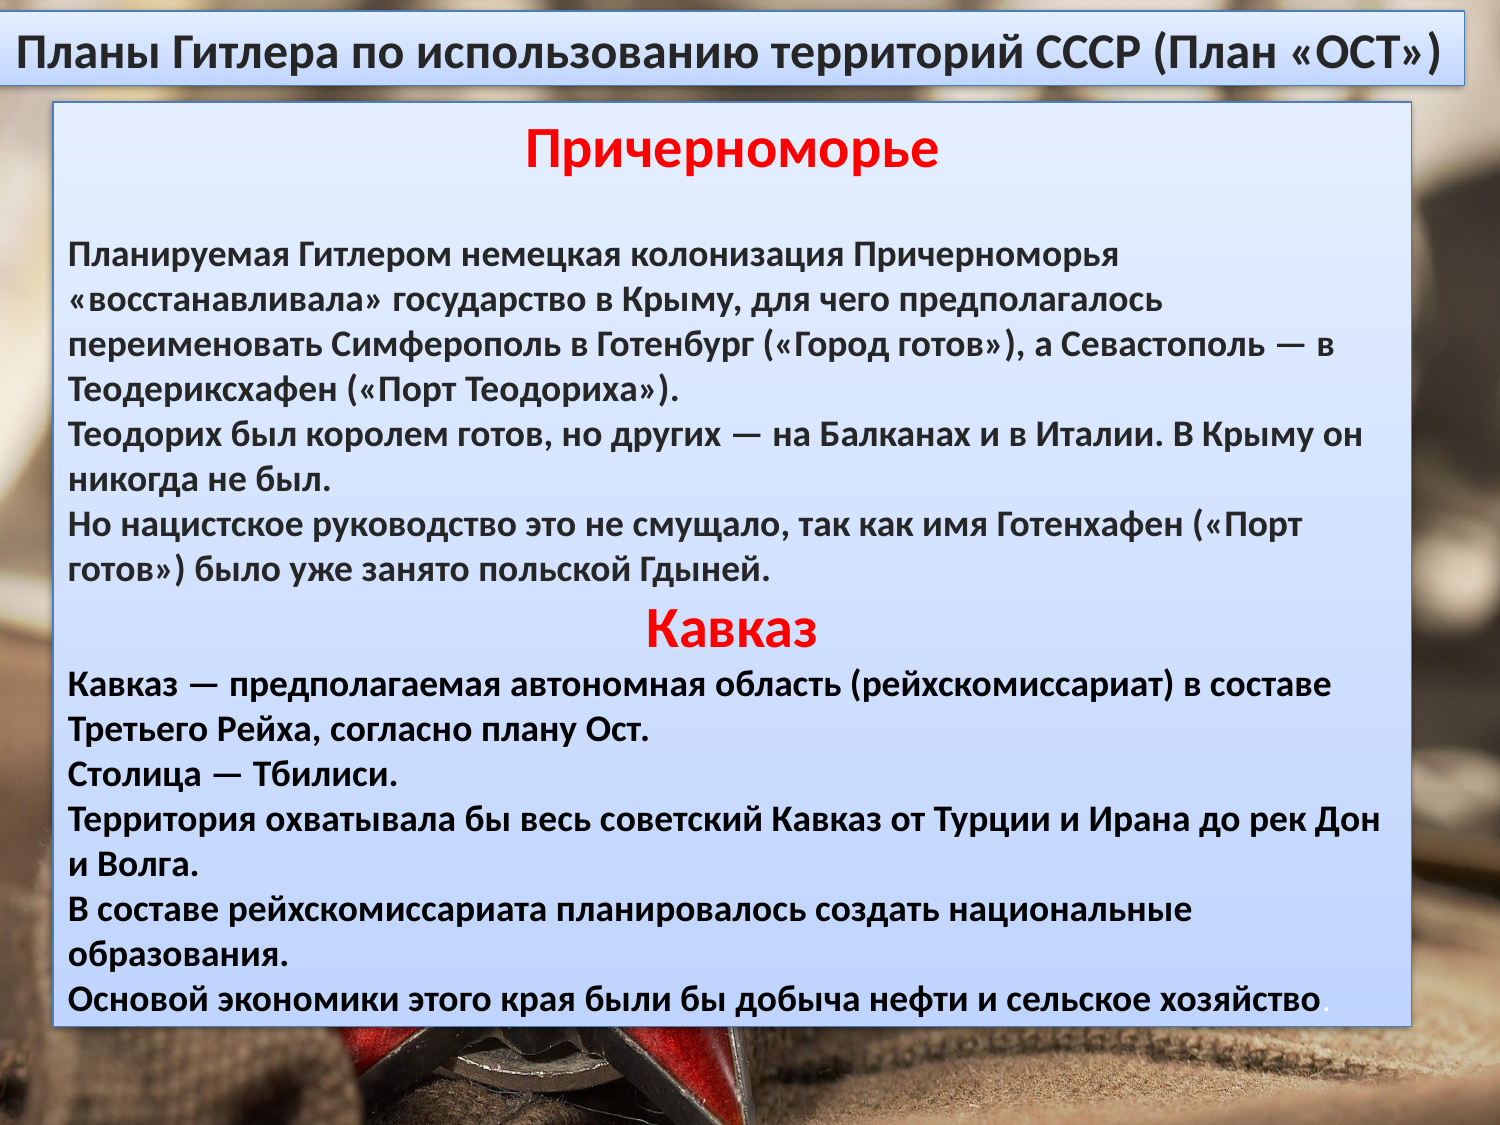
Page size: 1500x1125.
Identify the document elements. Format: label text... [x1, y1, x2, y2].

text_box Причерноморье Планируемая Гитлером немецкая колонизация Причерноморья «восстанавливала» государство в Крыму, для чего предполагалось переименовать Симферополь в Готенбург («Город готов»), а Севастополь — в Теодериксхафен («Порт Теодориха»). Теодорих был королем готов, но других — на Балканах и в Италии. В Крыму он никогда не был. Но нацистское руководство это не смущало, так как имя Готенхафен («Порт готов») было уже занято польской Гдыней. Кавказ Кавказ — предполагаемая автономная область (рейхскомиссариат) в составе Третьего Рейха, согласно плану Ост. Столица — Тбилиси. Территория охватывала бы весь советский Кавказ от Турции и Ирана до рек Дон и Волга. В составе рейхскомиссариата планировалось создать национальные образования. Основой экономики этого края были бы добыча нефти и сельское хозяйство. [52, 101, 1412, 1027]
text_box Планы Гитлера по использованию территорий СССР (План «ОСТ») [0, 10, 1465, 86]
picture [0, 0, 1500, 1125]
